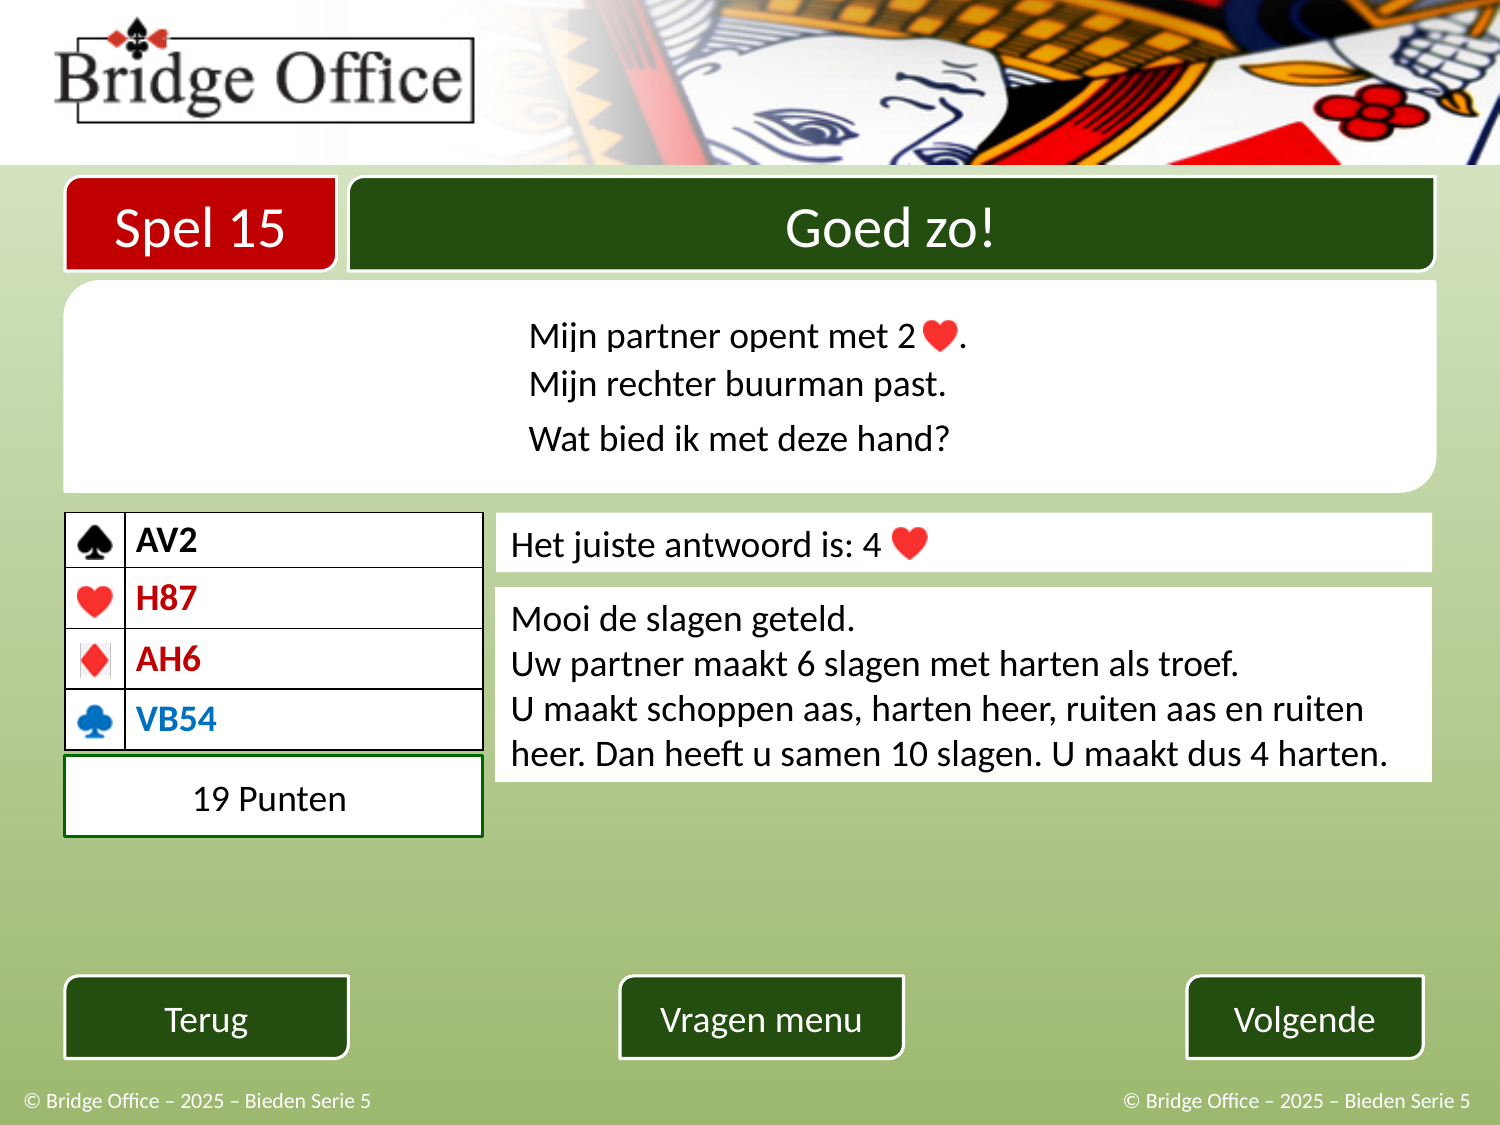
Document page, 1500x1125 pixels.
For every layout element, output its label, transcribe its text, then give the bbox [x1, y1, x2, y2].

table_cell H87 [126, 568, 482, 628]
table_cell [66, 629, 124, 688]
text_box Mijn rechter buurman past. [513, 352, 987, 406]
text_box © Bridge Office – 2025 – Bieden Serie 5 [8, 1079, 393, 1121]
table_cell VB54 [126, 690, 482, 749]
text_box Mooi de slagen geteld. Uw partner maakt 6 slagen met harten als troef. U maakt schoppen aas, harten heer, ruiten aas en ruiten heer. Dan heeft u samen 10 slagen. U maakt dus 4 harten. [495, 587, 1432, 782]
picture [922, 319, 959, 352]
table_header [66, 513, 124, 567]
text_box Volgende [1185, 974, 1425, 1061]
text_box Vragen menu [618, 974, 906, 1061]
picture [77, 585, 114, 618]
text_box Mijn partner opent met 2 . [513, 303, 1022, 364]
picture [892, 527, 928, 560]
text_box © Bridge Office – 2025 – Bieden Serie 5 [1107, 1079, 1500, 1121]
text_box Terug [63, 974, 350, 1061]
text_box Goed zo! [346, 179, 1437, 273]
picture [77, 703, 114, 740]
text_box [63, 280, 1437, 493]
picture [77, 524, 114, 561]
table_header AV2 [126, 513, 482, 567]
text_box Wat bied ik met deze hand? [513, 406, 987, 467]
table_cell [66, 690, 124, 749]
text_box 19 Punten [63, 754, 484, 838]
table_cell AH6 [126, 629, 482, 688]
picture [0, 0, 1500, 166]
table_cell [66, 568, 124, 628]
picture [77, 643, 114, 679]
text_box Spel 15 [63, 179, 339, 273]
text_box Het juiste antwoord is: 4 [496, 512, 1433, 573]
